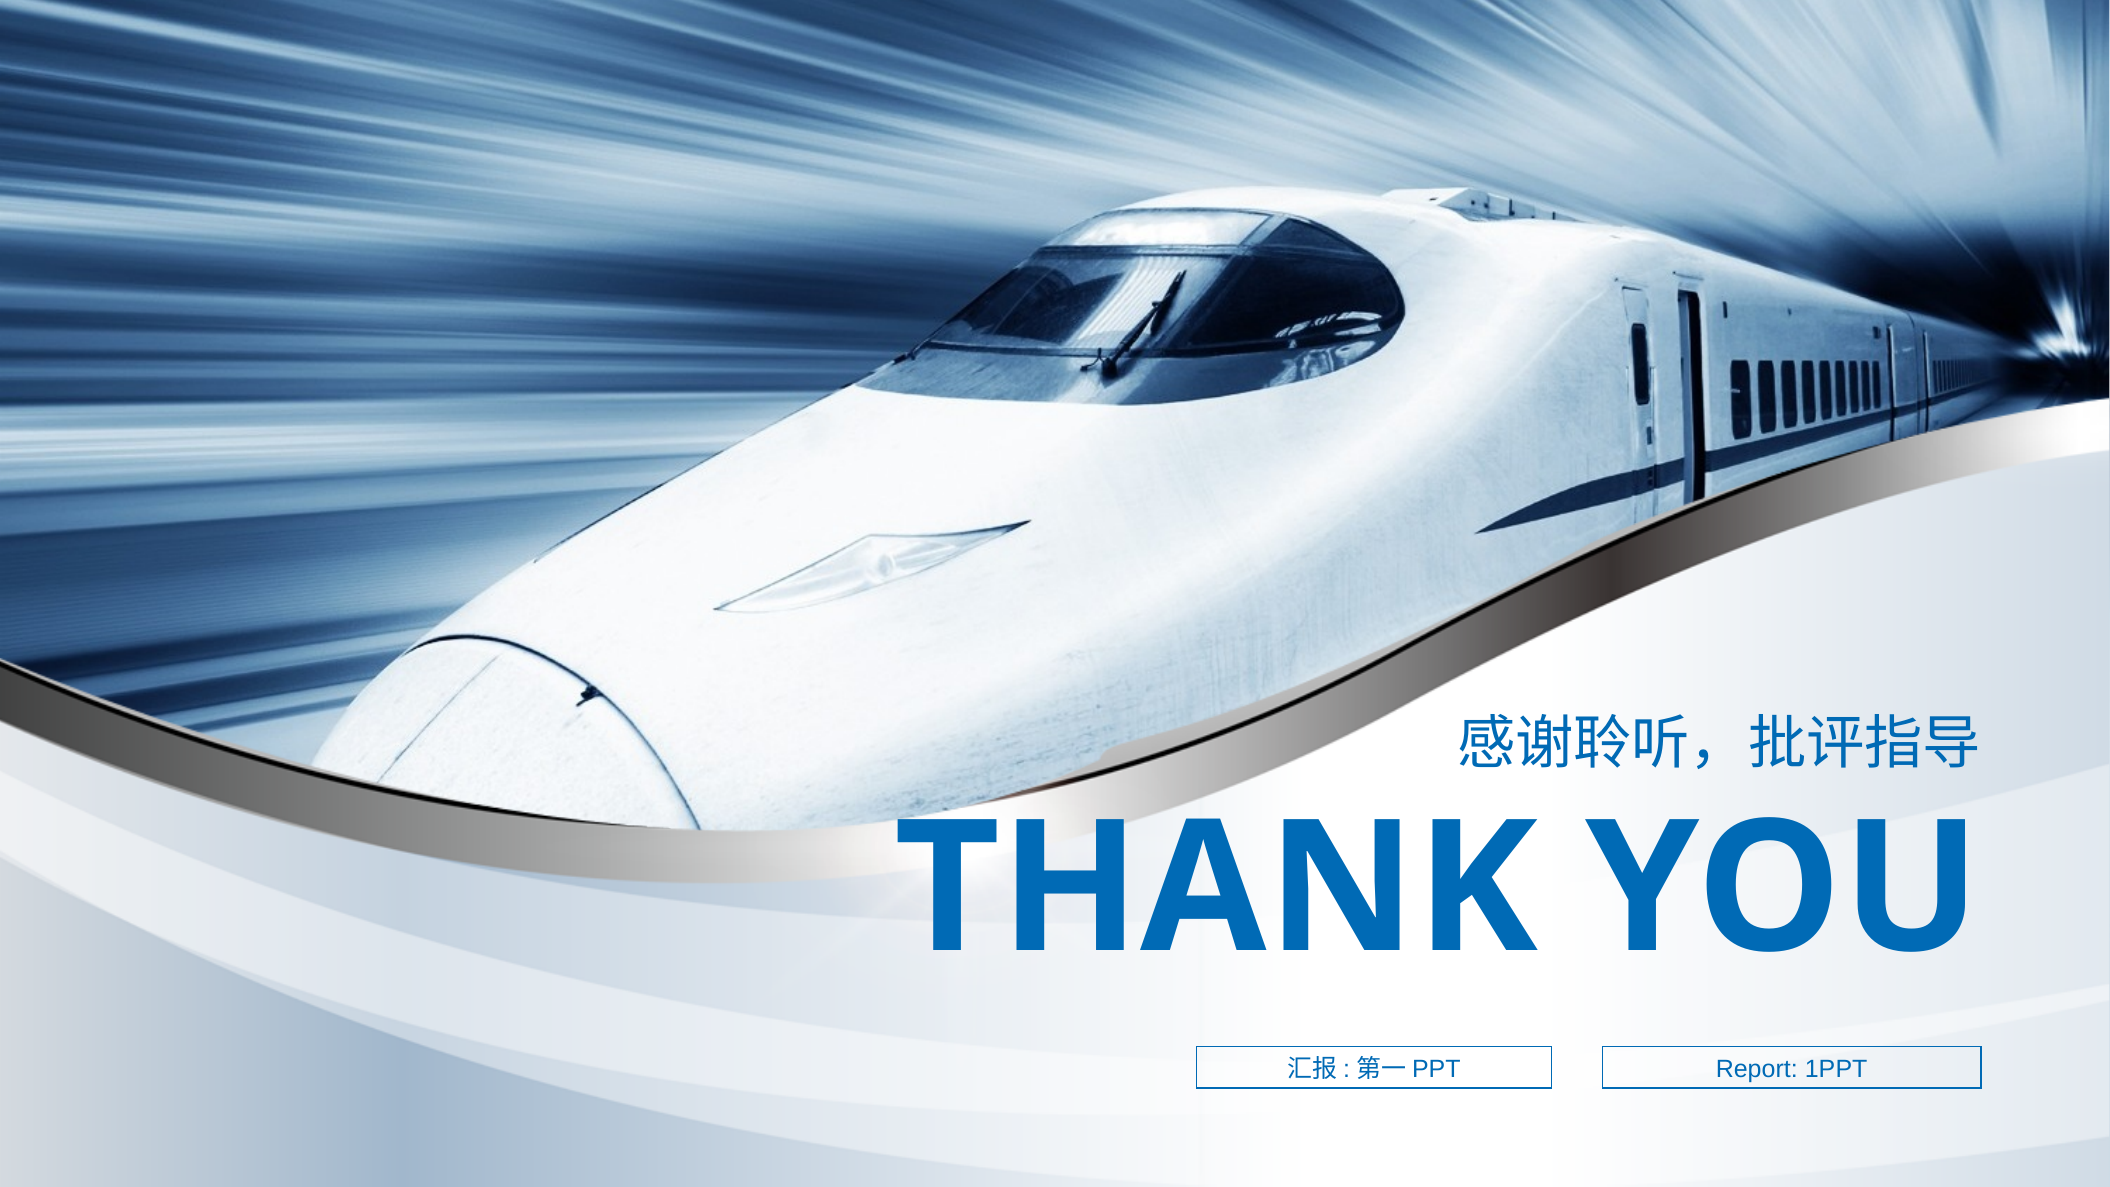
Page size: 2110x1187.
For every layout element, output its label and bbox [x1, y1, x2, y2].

text_box [0, 0, 2110, 345]
picture [0, 345, 2110, 1187]
